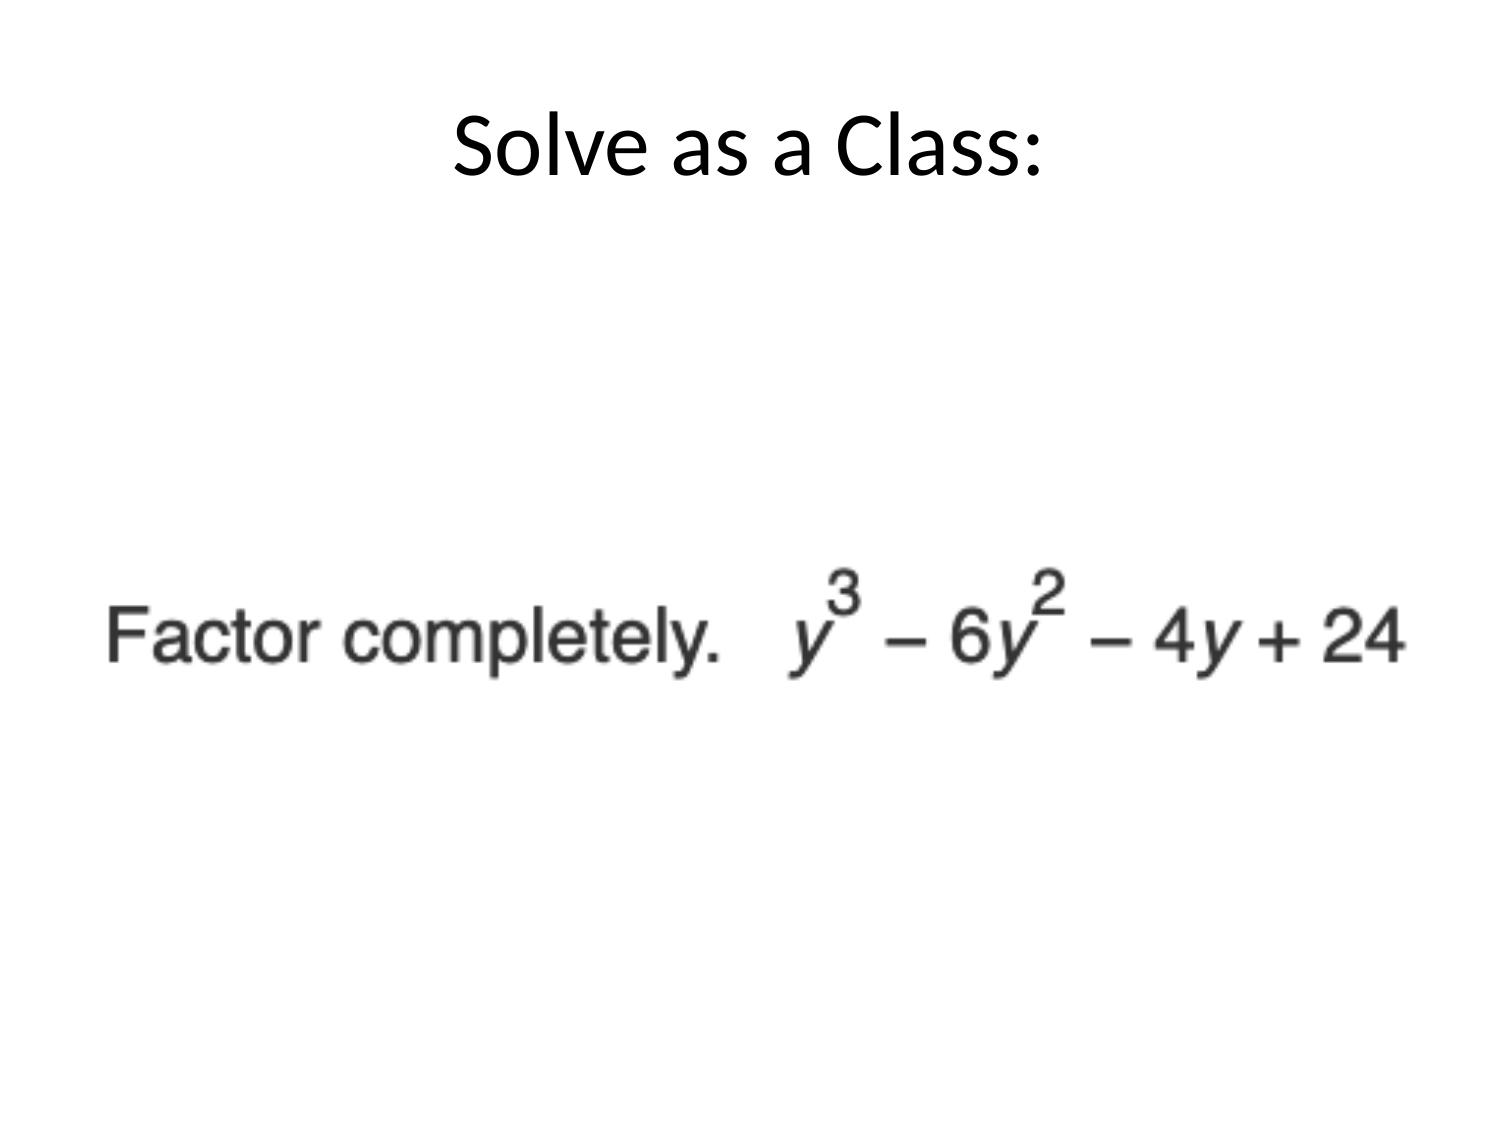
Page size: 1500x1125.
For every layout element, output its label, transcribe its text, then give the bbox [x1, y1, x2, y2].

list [74, 262, 1426, 1006]
title Solve as a Class: [75, 45, 1425, 233]
